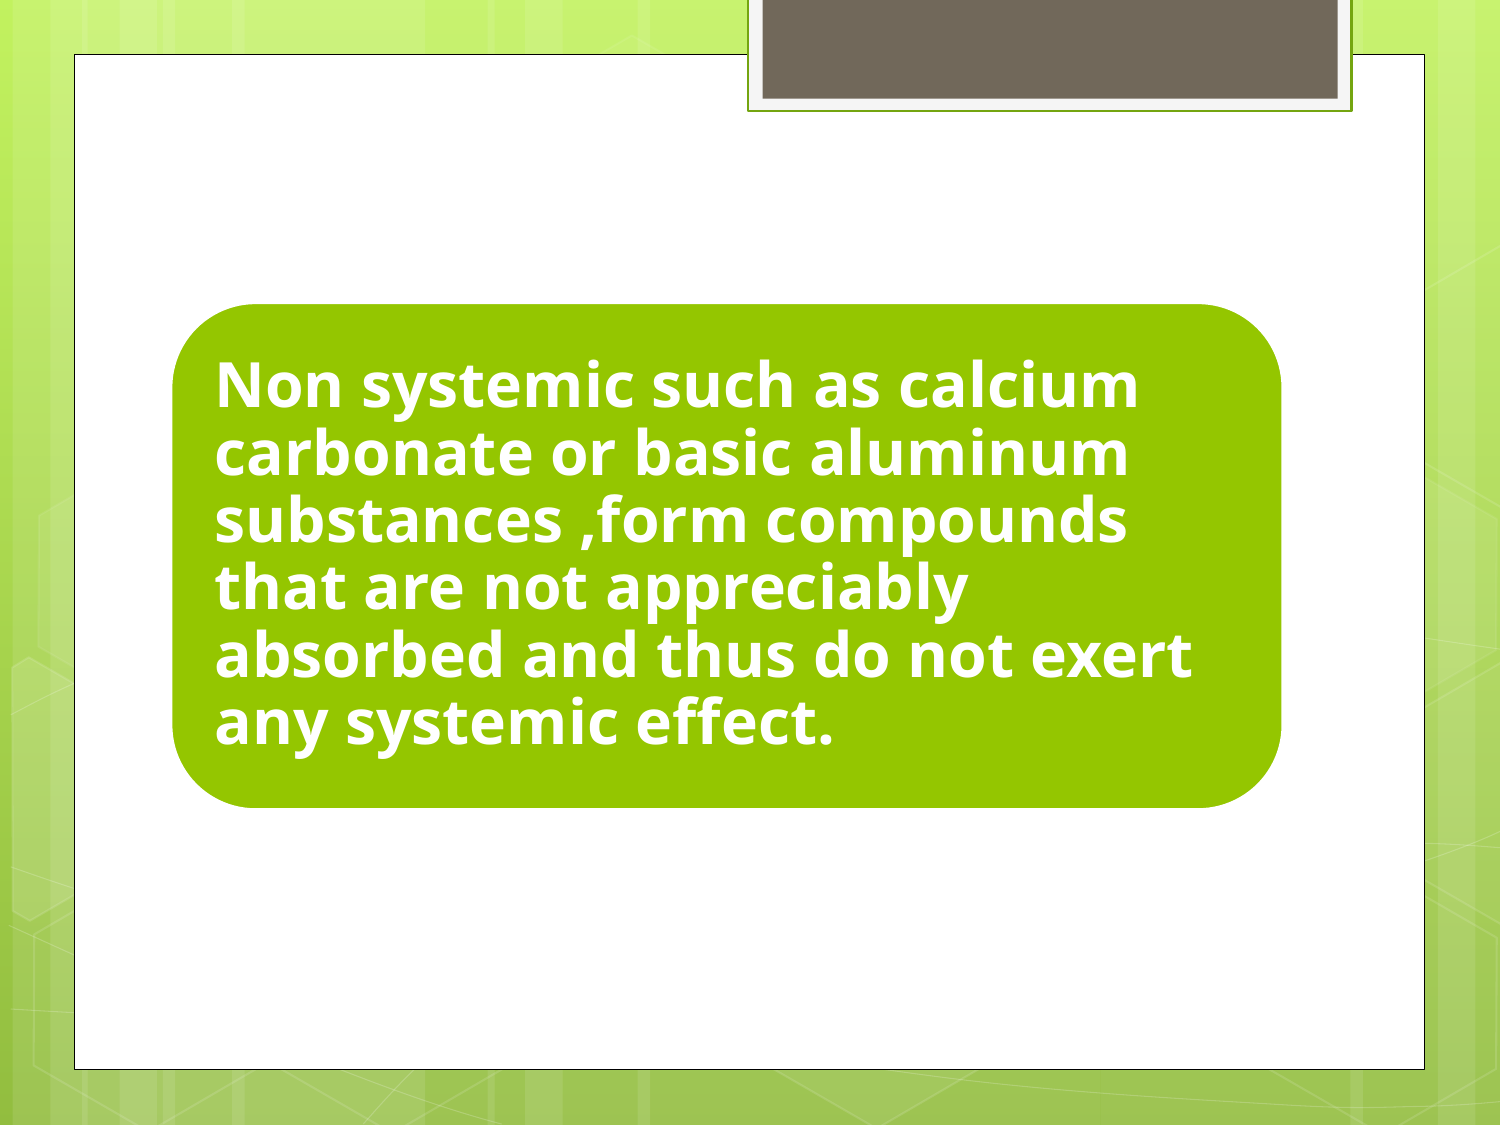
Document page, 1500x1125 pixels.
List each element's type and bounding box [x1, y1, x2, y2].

list [170, 299, 1284, 813]
